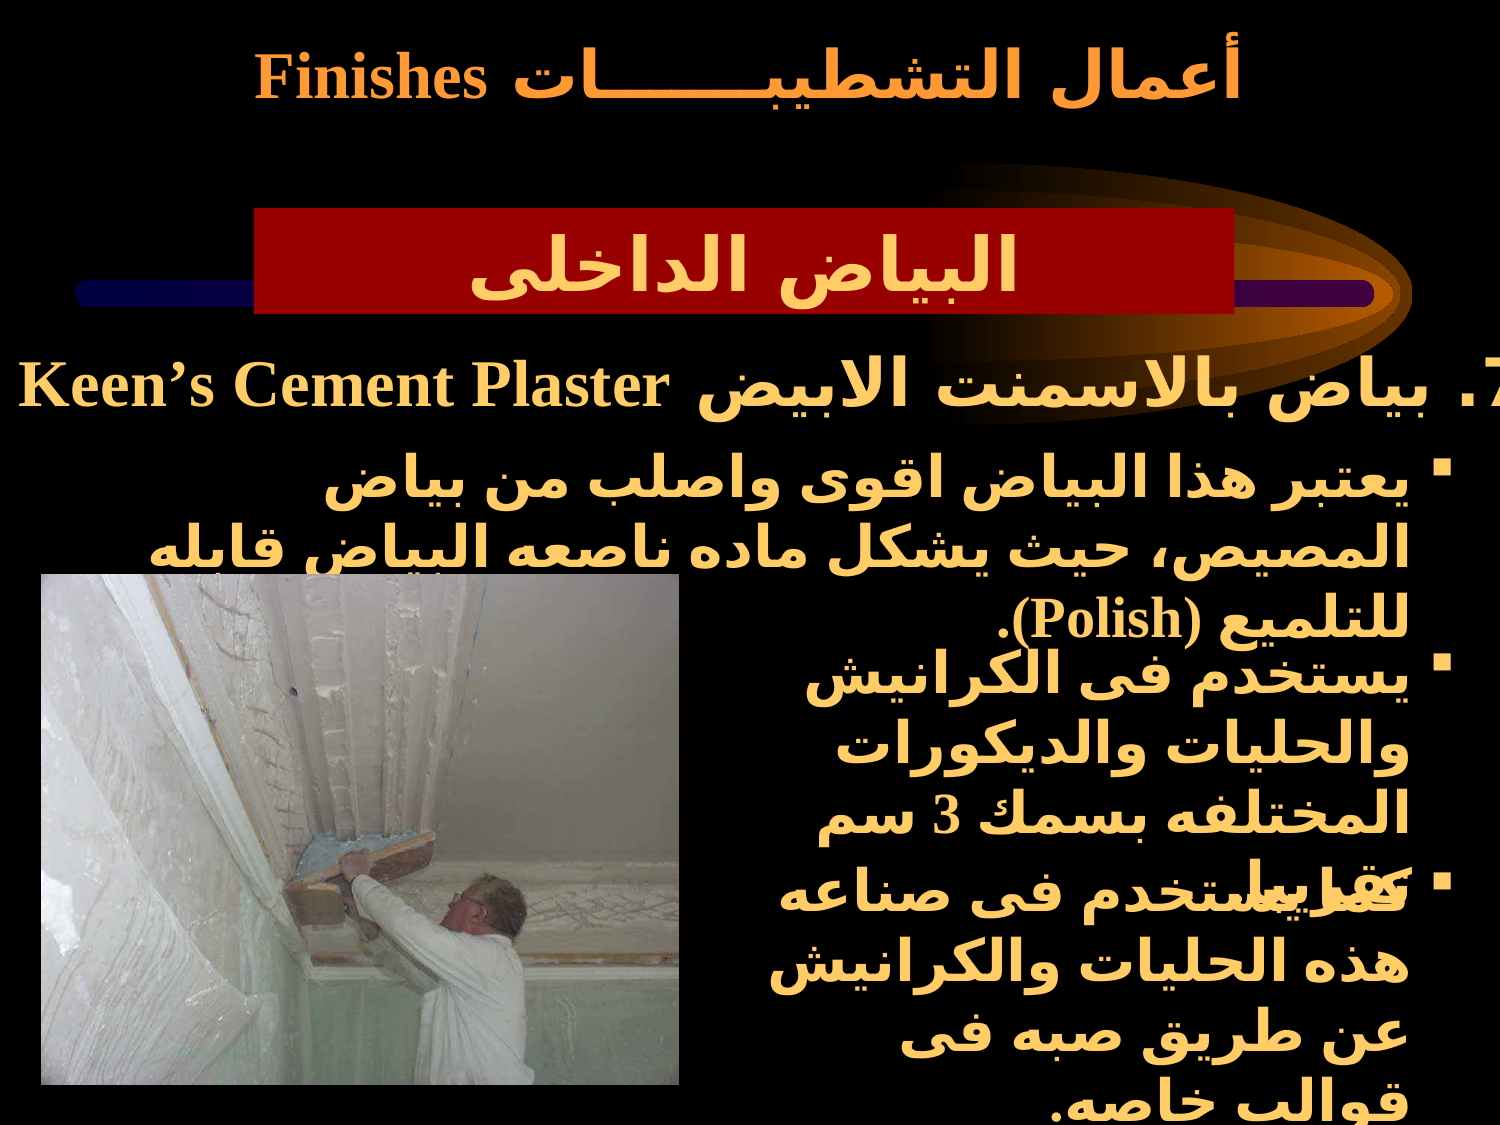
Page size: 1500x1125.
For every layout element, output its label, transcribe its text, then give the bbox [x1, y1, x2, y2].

picture [40, 573, 680, 1085]
text_box أعمال التشطيبـــــــات Finishes [183, 19, 1317, 126]
text_box البياض الداخلى [253, 207, 1235, 315]
text_box يستخدم فى الكرانيش والحليات والديكورات المختلفه بسمك 3 سم تقريبا. [726, 680, 1471, 870]
text_box 7. بياض بالاسمنت الابيض Keen’s Cement Plaster [478, 326, 1046, 433]
text_box كما يستخدم فى صناعه هذه الحليات والكرانيش عن طريق صبه فى قوالب خاصه. [738, 893, 1471, 1094]
text_box يعتبر هذا البياض اقوى واصلب من بياض المصيص، حيث يشكل ماده ناصعه البياض قابله للتلميع (Polish). [112, 479, 1471, 610]
